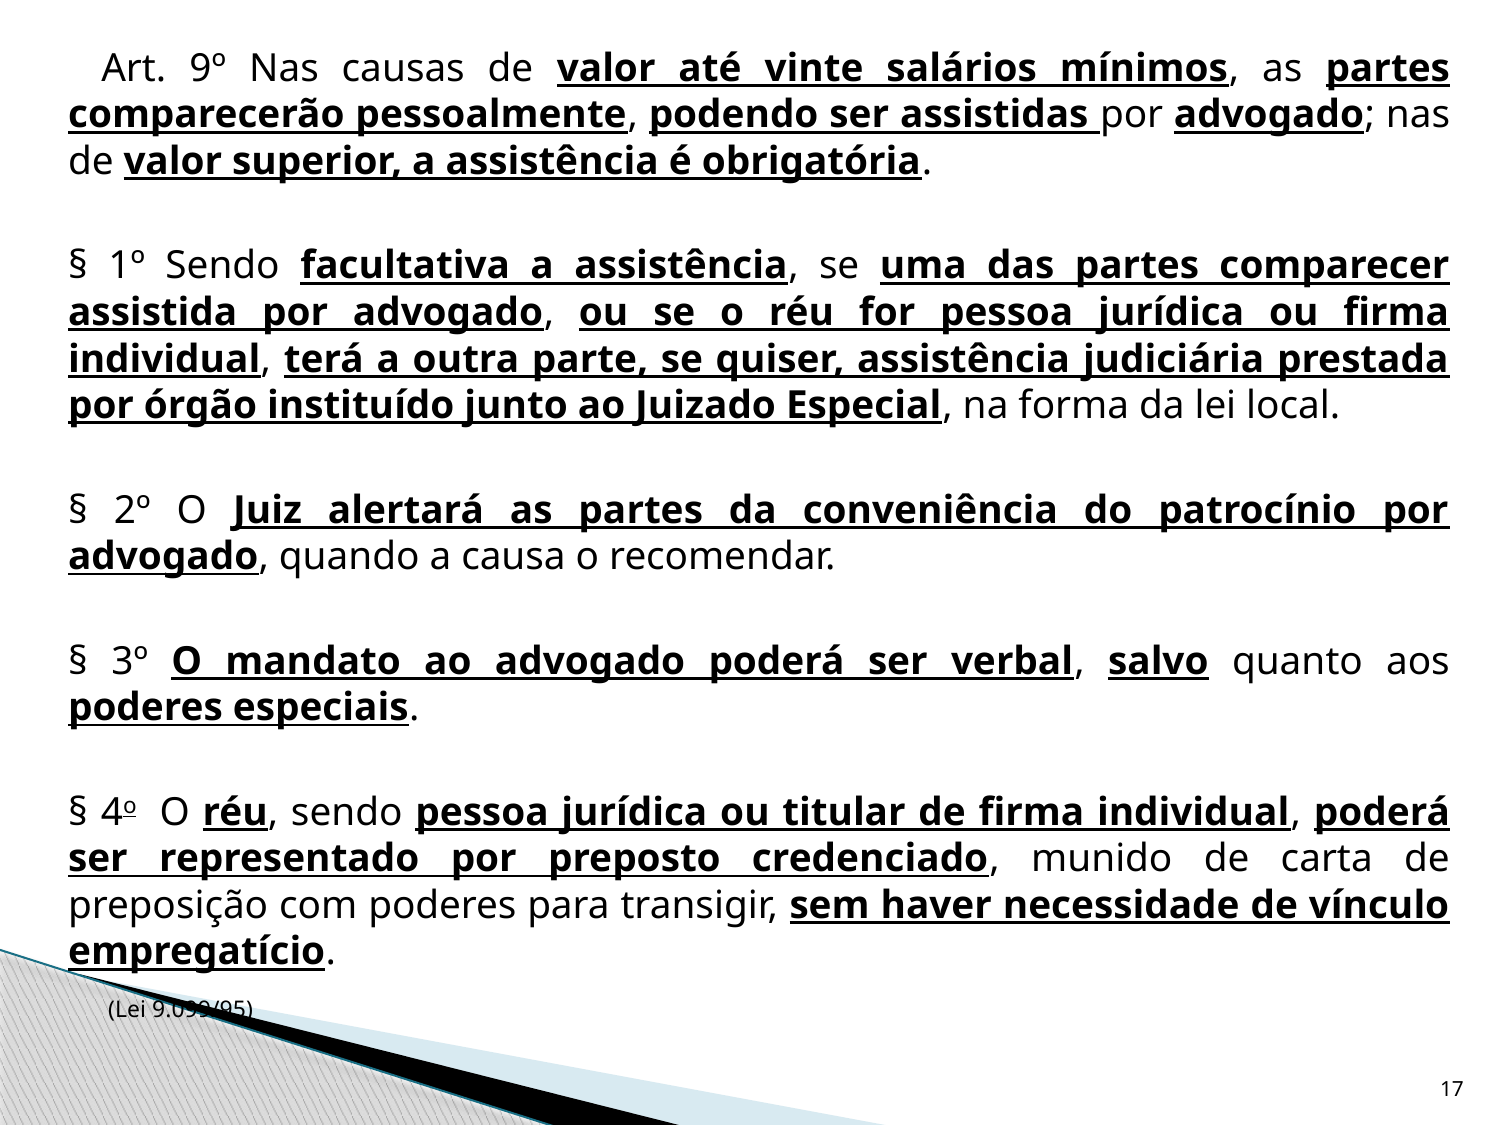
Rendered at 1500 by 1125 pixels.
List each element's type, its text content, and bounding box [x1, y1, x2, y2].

list Art. 9º Nas causas de valor até vinte salários mínimos, as partes comparecerão pessoalmente, podendo ser assistidas por advogado; nas de valor superior, a assistência é obrigatória. § 1º Sendo facultativa a assistência, se uma das partes comparecer assistida por advogado, ou se o réu for pessoa jurídica ou firma individual, terá a outra parte, se quiser, assistência judiciária prestada por órgão instituído junto ao Juizado Especial, na forma da lei local. § 2º O Juiz alertará as partes da conveniência do patrocínio por advogado, quando a causa o recomendar. § 3º O mandato ao advogado poderá ser verbal, salvo quanto aos poderes especiais. § 4o O réu, sendo pessoa jurídica ou titular de firma individual, poderá ser representado por preposto credenciado, munido de carta de preposição com poderes para transigir, sem haver necessidade de vínculo empregatício. (Lei 9.099/95) [0, 35, 1465, 1090]
slide_number 17 [1418, 1051, 1479, 1112]
